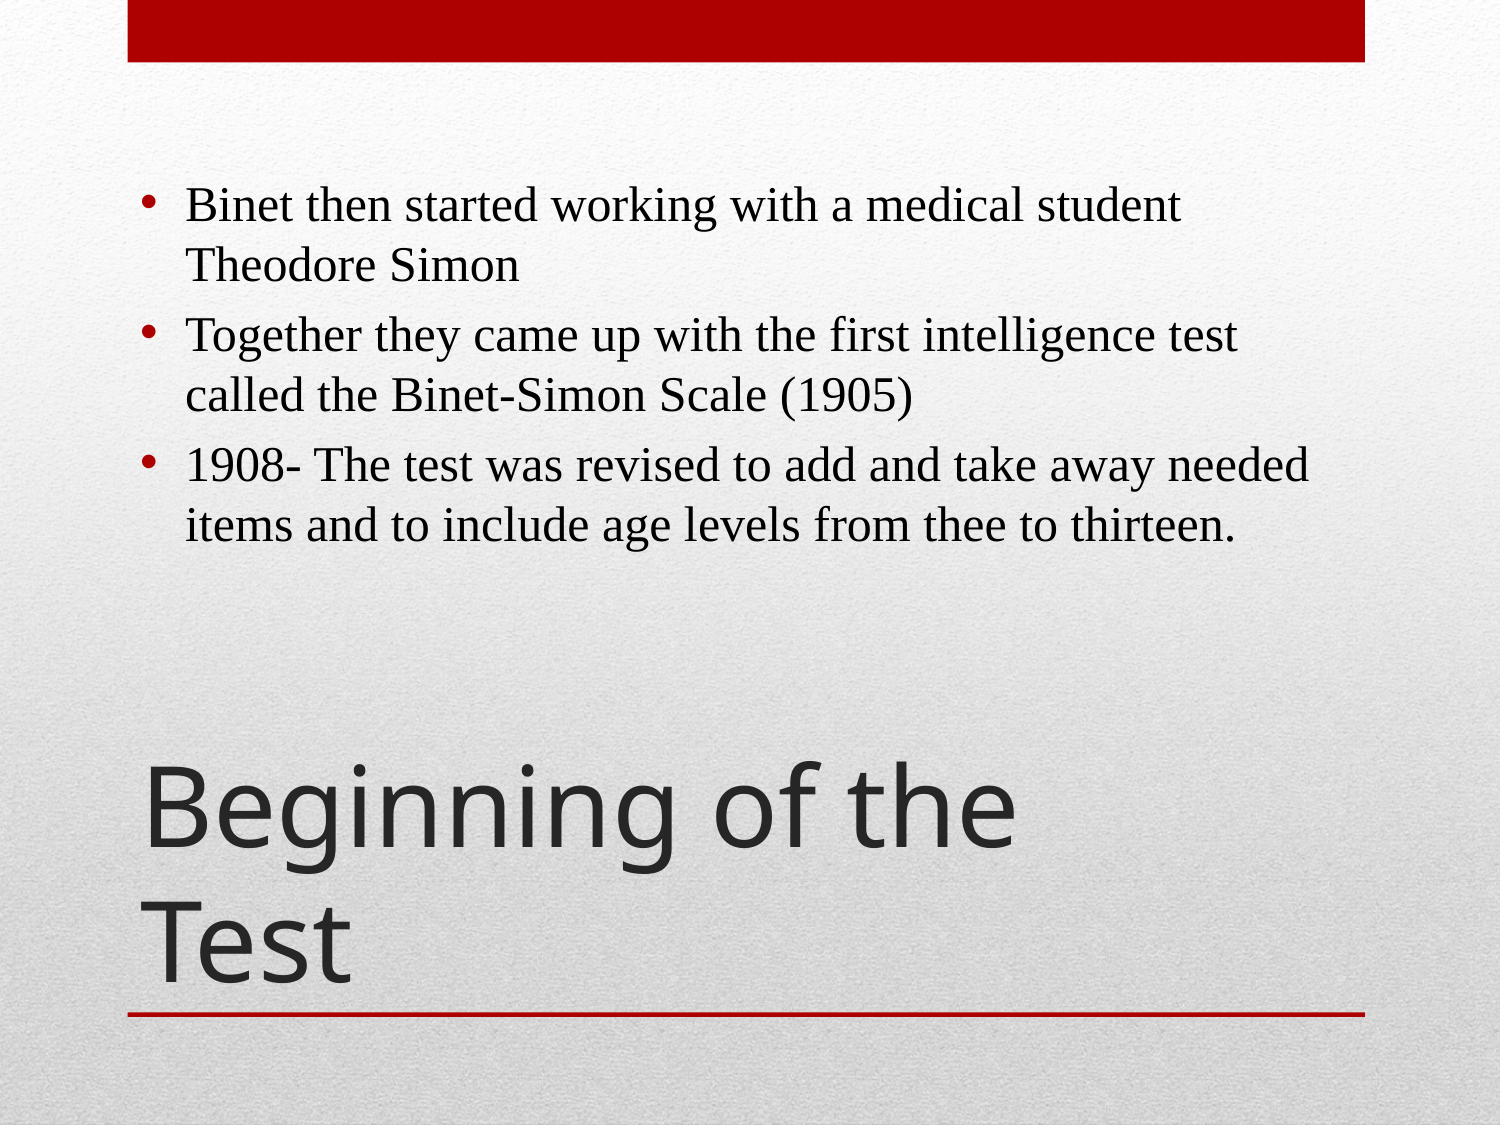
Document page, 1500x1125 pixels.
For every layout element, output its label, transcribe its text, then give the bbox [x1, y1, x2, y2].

title Beginning of the Test [125, 750, 1238, 1013]
list Binet then started working with a medical student Theodore Simon Together they came up with the first intelligence test called the Binet-Simon Scale (1905) 1908- The test was revised to add and take away needed items and to include age levels from thee to thirteen. [125, 112, 1363, 750]
